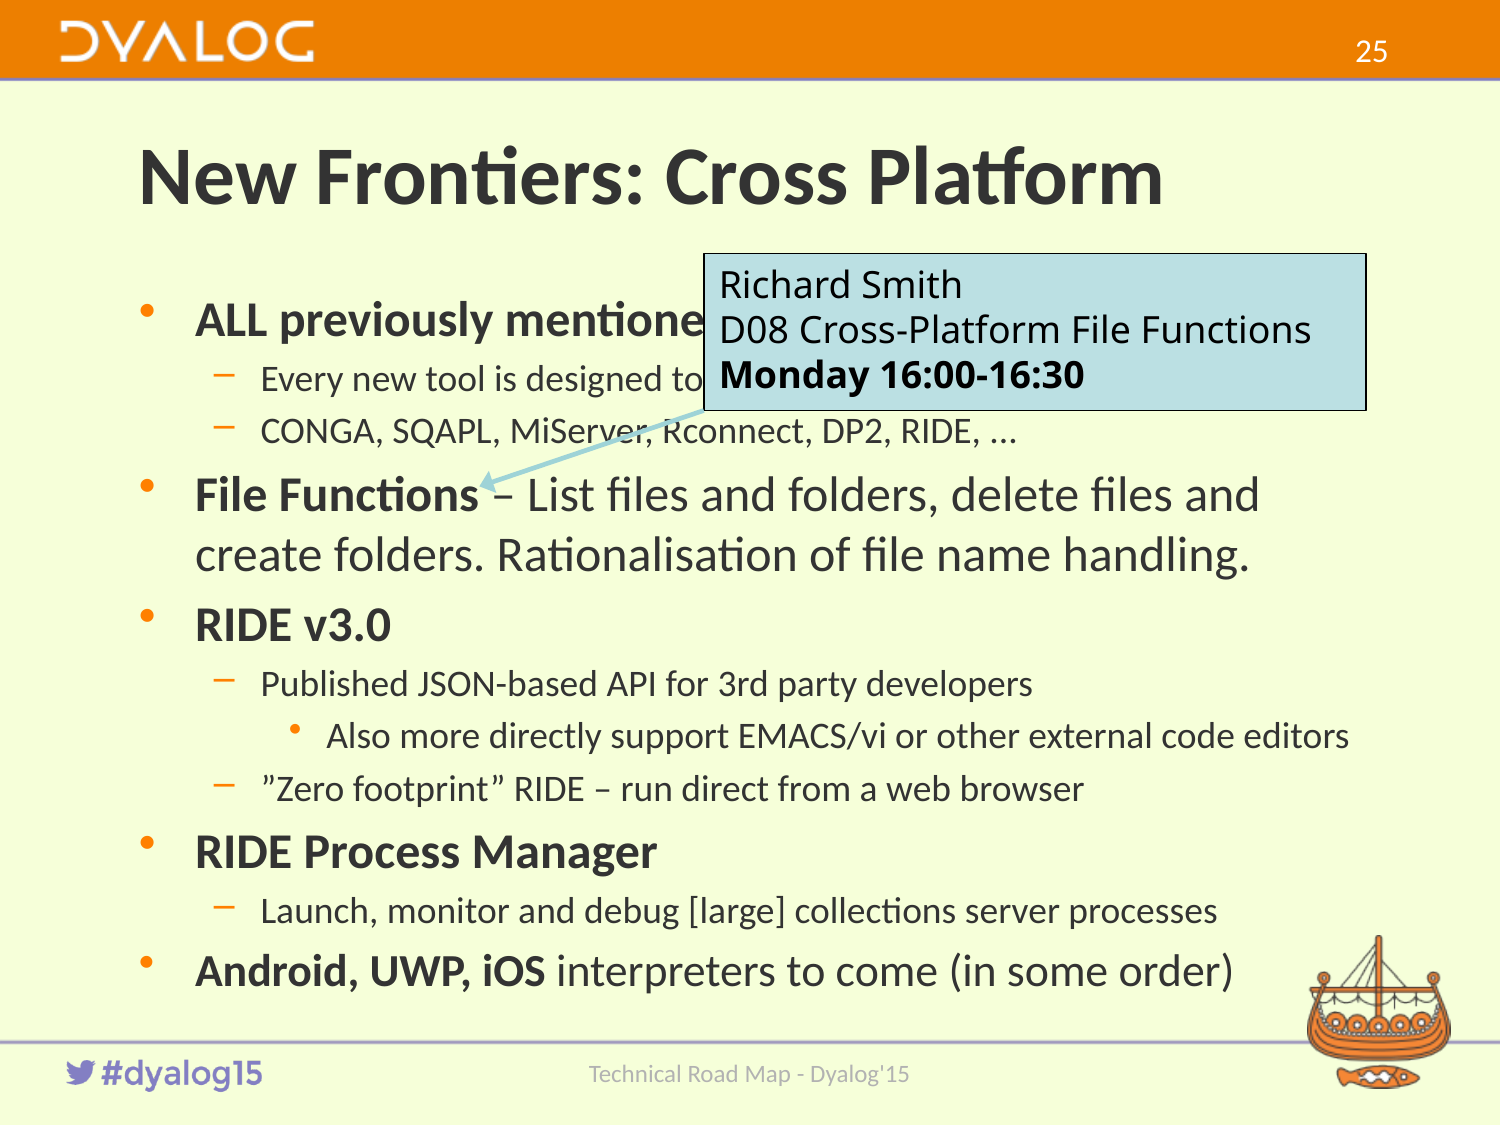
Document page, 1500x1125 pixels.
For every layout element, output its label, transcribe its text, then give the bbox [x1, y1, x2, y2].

text_box Richard Smith D08 Cross-Platform File Functions Monday 16:00-16:30 [703, 253, 1367, 411]
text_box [479, 410, 704, 487]
title New Frontiers: Cross Platform [123, 113, 1376, 254]
list ALL previously mentioned tools Every new tool is designed to be cross platform if at all possible CONGA, SQAPL, MiServer, Rconnect, DP2, RIDE, ... File Functions – List files and folders, delete files and create folders. Rationalisation of file name handling. RIDE v3.0 Published JSON-based API for 3rd party developers Also more directly support EMACS/vi or other external code editors ”Zero footprint” RIDE – run direct from a web browser RIDE Process Manager Launch, monitor and debug [large] collections server processes Android, UWP, iOS interpreters to come (in some order) [123, 278, 1376, 988]
slide_number 24 [1293, 19, 1451, 79]
picture [0, 0, 1500, 1125]
footer Technical Road Map - Dyalog'15 [395, 1042, 1105, 1103]
